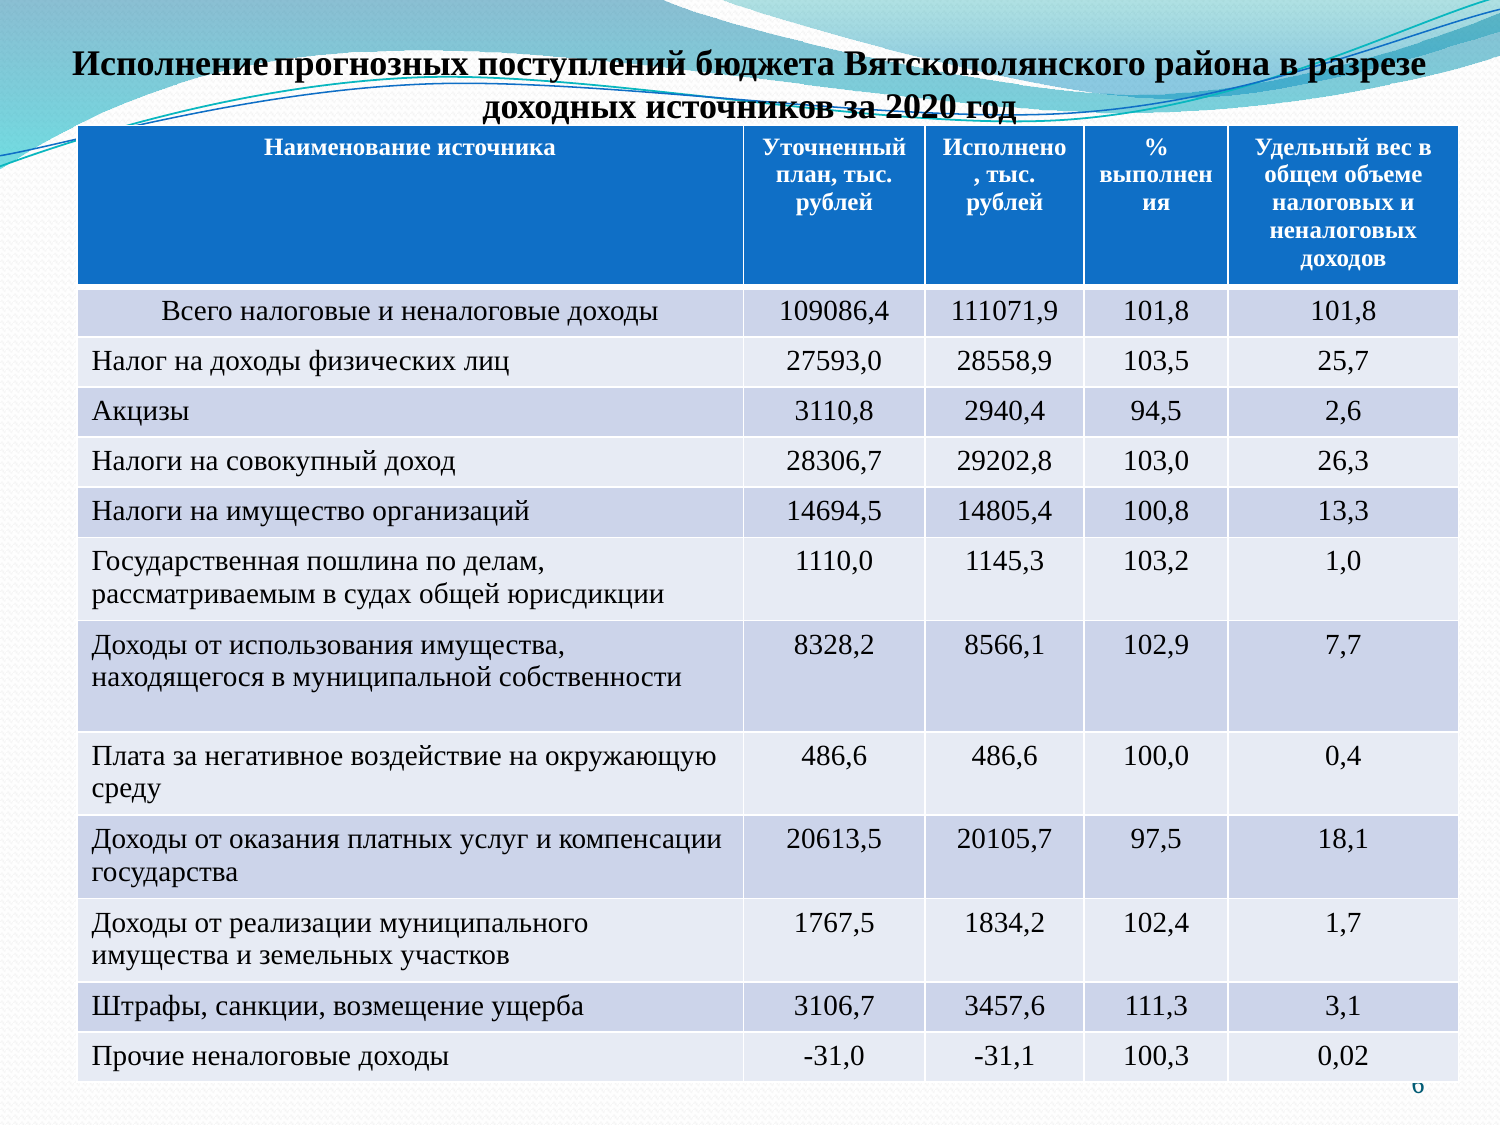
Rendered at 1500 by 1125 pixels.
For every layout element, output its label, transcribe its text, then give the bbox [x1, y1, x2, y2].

table_cell 13,3 [1229, 488, 1458, 537]
table_cell Всего налоговые и неналоговые доходы [78, 290, 743, 336]
table_cell Акцизы [78, 388, 743, 436]
table_cell 103,0 [1085, 438, 1227, 486]
table_cell 8328,2 [744, 621, 924, 731]
table_cell Налоги на имущество организаций [78, 488, 743, 537]
table_cell 1834,2 [926, 899, 1083, 981]
table_cell 1110,0 [744, 538, 924, 620]
table_cell 486,6 [744, 733, 924, 814]
table_cell Налоги на совокупный доход [78, 438, 743, 486]
table_cell 111071,9 [926, 290, 1083, 336]
table_cell 18,1 [1229, 816, 1458, 898]
table_cell 109086,4 [744, 290, 924, 336]
table_cell 100,8 [1085, 488, 1227, 537]
table_cell Доходы от реализации муниципального имущества и земельных участков [78, 899, 743, 981]
table_cell 94,5 [1085, 388, 1227, 436]
table_cell 1,0 [1229, 538, 1458, 620]
table_cell 100,3 [1085, 1033, 1227, 1081]
table_cell 28306,7 [744, 438, 924, 486]
table_cell 20613,5 [744, 816, 924, 898]
title Исполнение прогнозных поступлений бюджета Вятскополянского района в разрезе доходных источников за 2020 год [0, 30, 1500, 126]
table_cell 0,4 [1229, 733, 1458, 814]
table_cell Налог на доходы физических лиц [78, 338, 743, 386]
table_header % выполнения [1085, 126, 1227, 284]
table_cell 3457,6 [926, 983, 1083, 1031]
table_cell 14805,4 [926, 488, 1083, 537]
table_cell Плата за негативное воздействие на окружающую среду [78, 733, 743, 814]
table_cell 14694,5 [744, 488, 924, 537]
table_cell Штрафы, санкции, возмещение ущерба [78, 983, 743, 1031]
table_cell -31,0 [744, 1033, 924, 1081]
table_cell 7,7 [1229, 621, 1458, 731]
table_header Удельный вес в общем объеме налоговых и неналоговых доходов [1229, 126, 1458, 284]
table_cell 2940,4 [926, 388, 1083, 436]
table_cell 26,3 [1229, 438, 1458, 486]
table_cell 102,9 [1085, 621, 1227, 731]
table_cell 20105,7 [926, 816, 1083, 898]
table_cell 28558,9 [926, 338, 1083, 386]
table_cell 8566,1 [926, 621, 1083, 731]
table_cell 3,1 [1229, 983, 1458, 1031]
table_cell 3110,8 [744, 388, 924, 436]
table_cell 2,6 [1229, 388, 1458, 436]
table_cell 97,5 [1085, 816, 1227, 898]
table_cell 25,7 [1229, 338, 1458, 386]
table_cell 29202,8 [926, 438, 1083, 486]
table_header Наименование источника [78, 126, 743, 284]
slide_number 6 [1299, 1042, 1425, 1103]
table_cell 0,02 [1229, 1033, 1458, 1081]
table_cell 102,4 [1085, 899, 1227, 981]
table_cell 1145,3 [926, 538, 1083, 620]
table_cell 111,3 [1085, 983, 1227, 1031]
table_cell 1,7 [1229, 899, 1458, 981]
table_cell Прочие неналоговые доходы [78, 1033, 743, 1081]
table_cell 27593,0 [744, 338, 924, 386]
table_cell 101,8 [1229, 290, 1458, 336]
table_cell 486,6 [926, 733, 1083, 814]
table_cell -31,1 [926, 1033, 1083, 1081]
table_cell Доходы от оказания платных услуг и компенсации государства [78, 816, 743, 898]
table_cell 1767,5 [744, 899, 924, 981]
table_cell Государственная пошлина по делам, рассматриваемым в судах общей юрисдикции [78, 538, 743, 620]
table_cell 103,5 [1085, 338, 1227, 386]
table_cell 3106,7 [744, 983, 924, 1031]
table_cell Доходы от использования имущества, находящегося в муниципальной собственности [78, 621, 743, 731]
table_cell 103,2 [1085, 538, 1227, 620]
table_header Уточненный план, тыс. рублей [744, 126, 924, 284]
table_cell 100,0 [1085, 733, 1227, 814]
table_header Исполнено, тыс. рублей [926, 126, 1083, 284]
table_cell 101,8 [1085, 290, 1227, 336]
